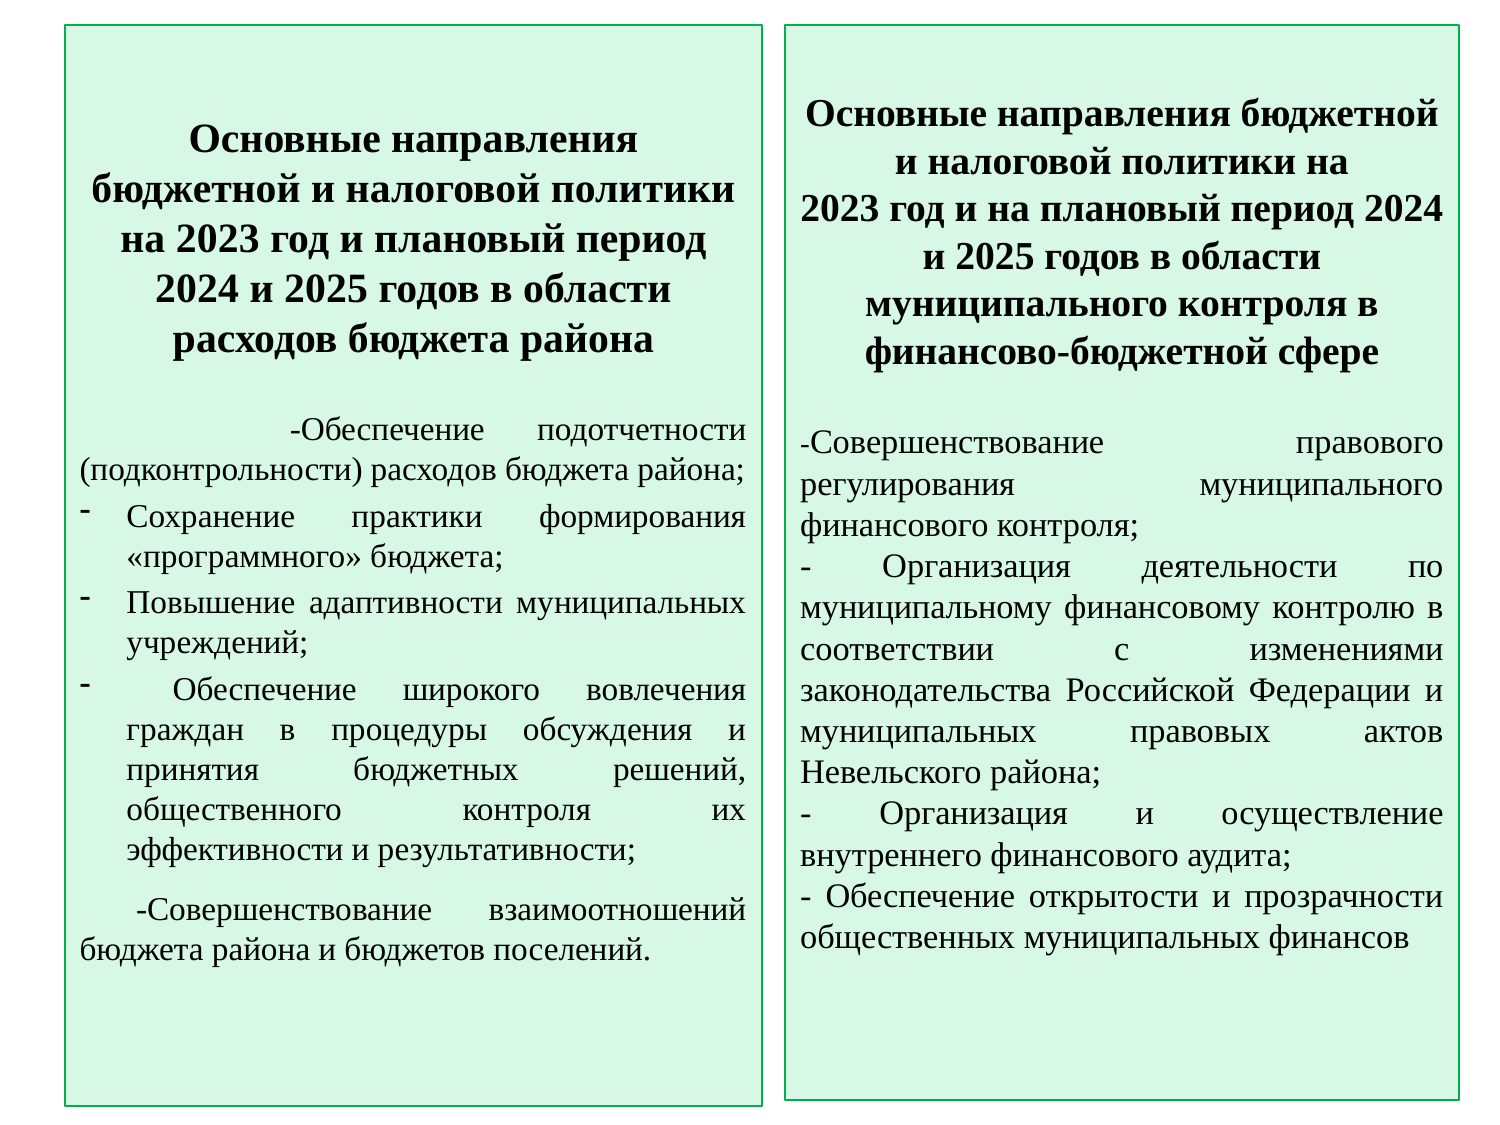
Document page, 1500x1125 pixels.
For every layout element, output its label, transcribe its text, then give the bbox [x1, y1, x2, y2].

text_box Основные направления бюджетной и налоговой политики на 2023 год и плановый период 2024 и 2025 годов в области расходов бюджета района -Обеспечение подотчетности (подконтрольности) расходов бюджета района; Сохранение практики формирования «программного» бюджета; Повышение адаптивности муниципальных учреждений; Обеспечение широкого вовлечения граждан в процедуры обсуждения и принятия бюджетных решений, общественного контроля их эффективности и результативности; -Совершенствование взаимоотношений бюджета района и бюджетов поселений. [60, 20, 766, 1110]
text_box Основные направления бюджетной и налоговой политики на 2023 год и на плановый период 2024 и 2025 годов в области муниципального контроля в финансово-бюджетной сфере -Совершенствование правового регулирования муниципального финансового контроля; - Организация деятельности по муниципальному финансовому контролю в соответствии с изменениями законодательства Российской Федерации и муниципальных правовых актов Невельского района; - Организация и осуществление внутреннего финансового аудита; - Обеспечение открытости и прозрачности общественных муниципальных финансов [781, 20, 1463, 1104]
